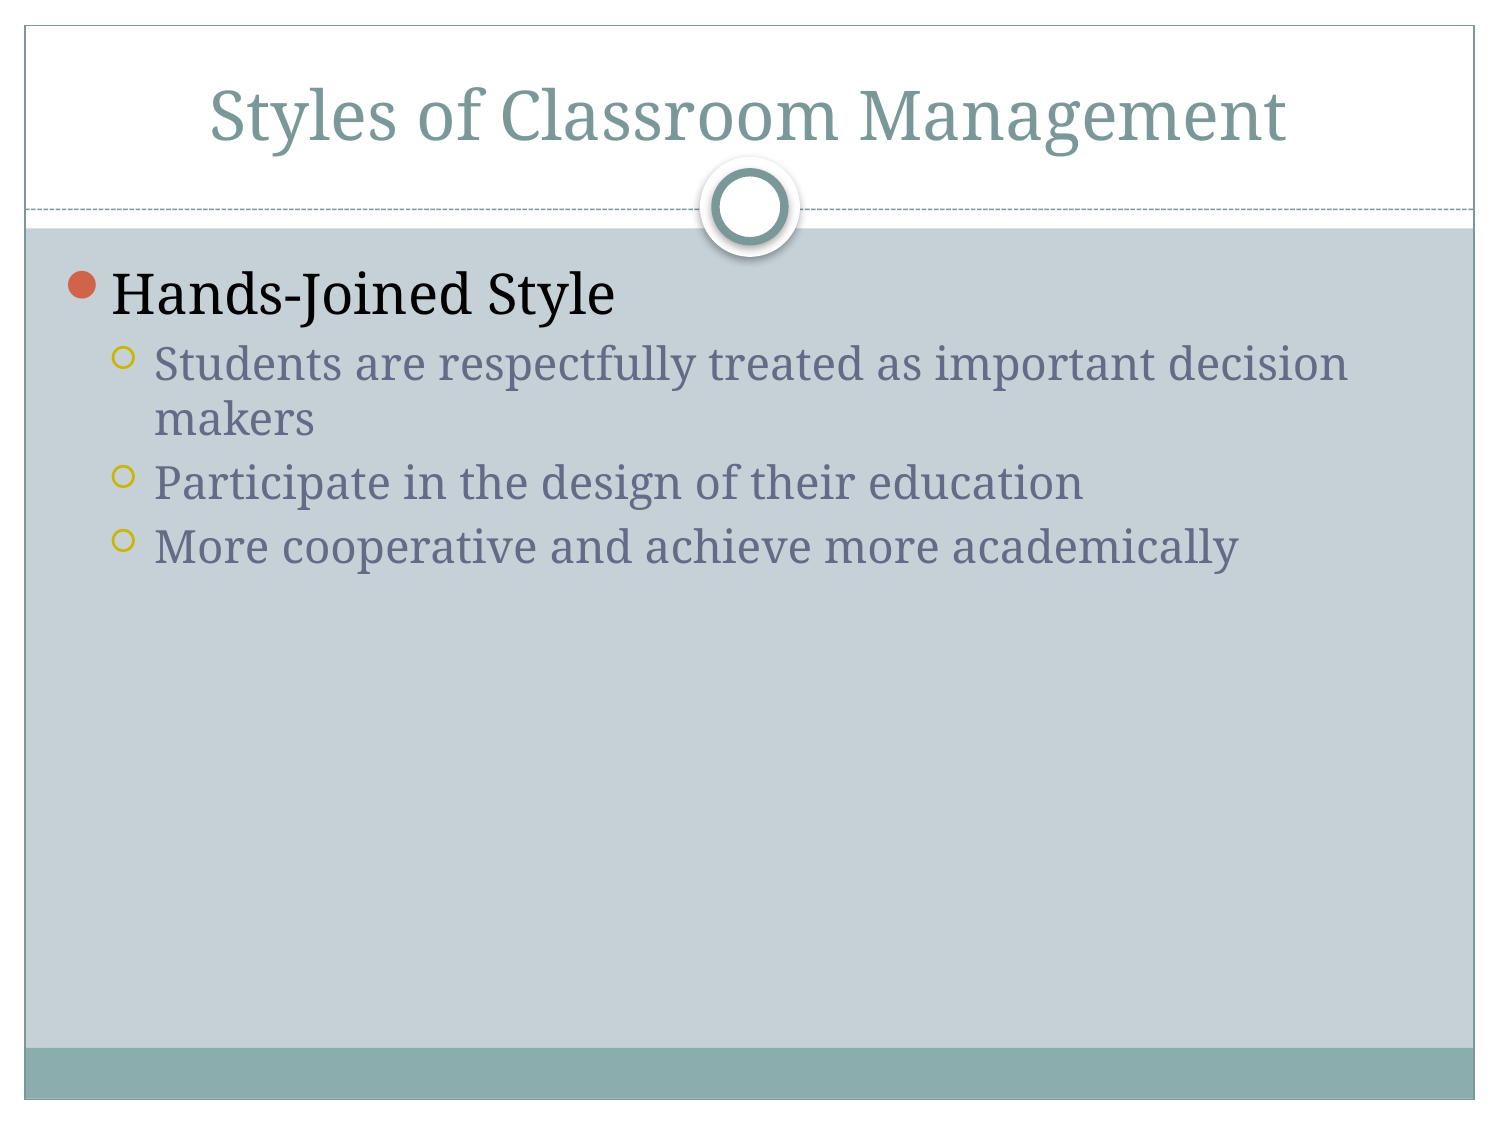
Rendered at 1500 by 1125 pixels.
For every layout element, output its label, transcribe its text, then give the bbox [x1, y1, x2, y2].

list Hands-Joined Style Students are respectfully treated as important decision makers Participate in the design of their education More cooperative and achieve more academically [49, 250, 1445, 1001]
title Styles of Classroom Management [49, 37, 1450, 162]
